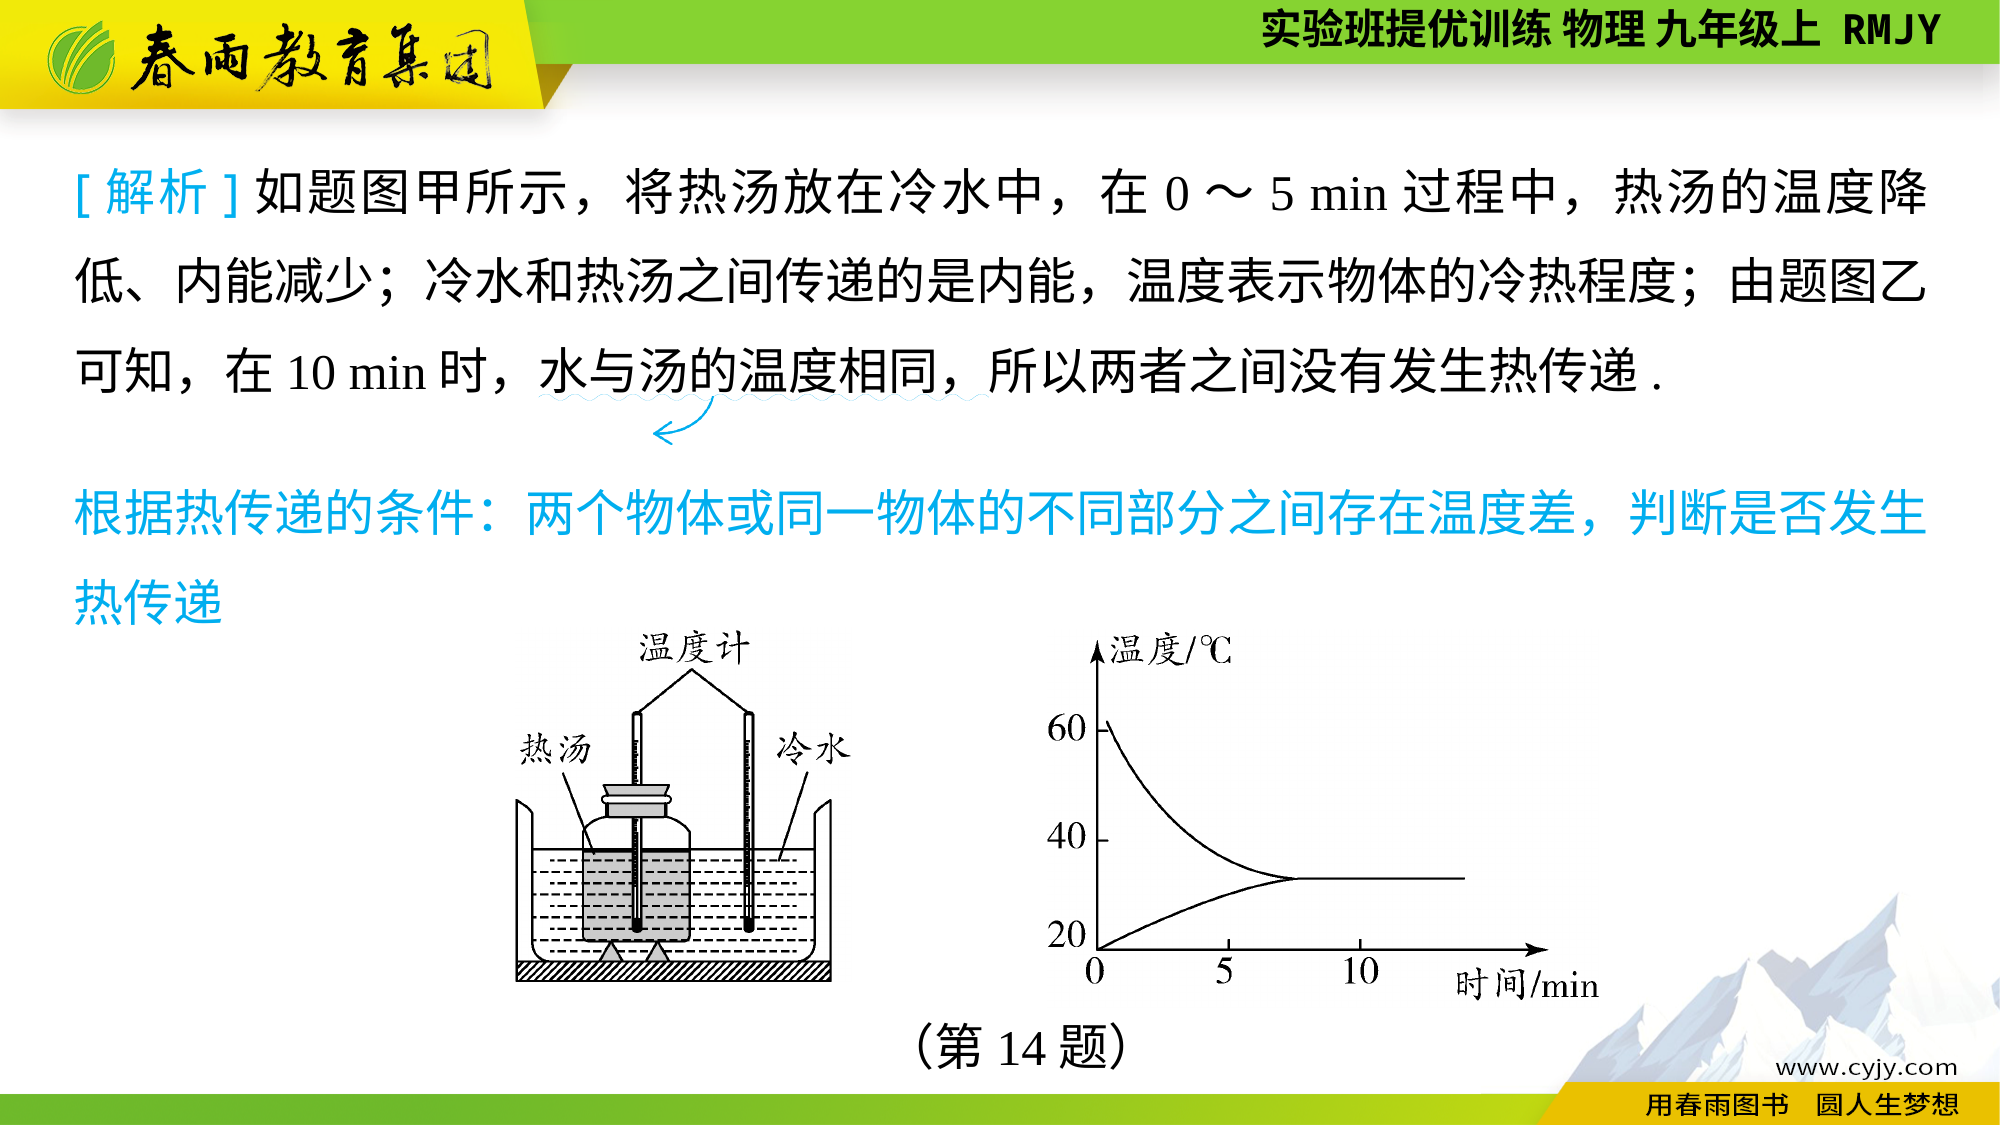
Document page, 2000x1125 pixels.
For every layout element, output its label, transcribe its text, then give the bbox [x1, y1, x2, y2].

text_box （第14题） [870, 1007, 1174, 1083]
text_box 根据热传递的条件：两个物体或同一物体的不同部分之间存在温度差，判断是否发生热传递 [59, 444, 1944, 640]
list [解析]如题图甲所示，将热汤放在冷水中，在0～5 min过程中，热汤的温度降低、内能减少；冷水和热汤之间传递的是内能，温度表示物体的冷热程度；由题图乙可知，在10 min时，水与汤的温度相同，所以两者之间没有发生热传递. [59, 122, 1944, 399]
picture [0, 0, 2000, 1125]
